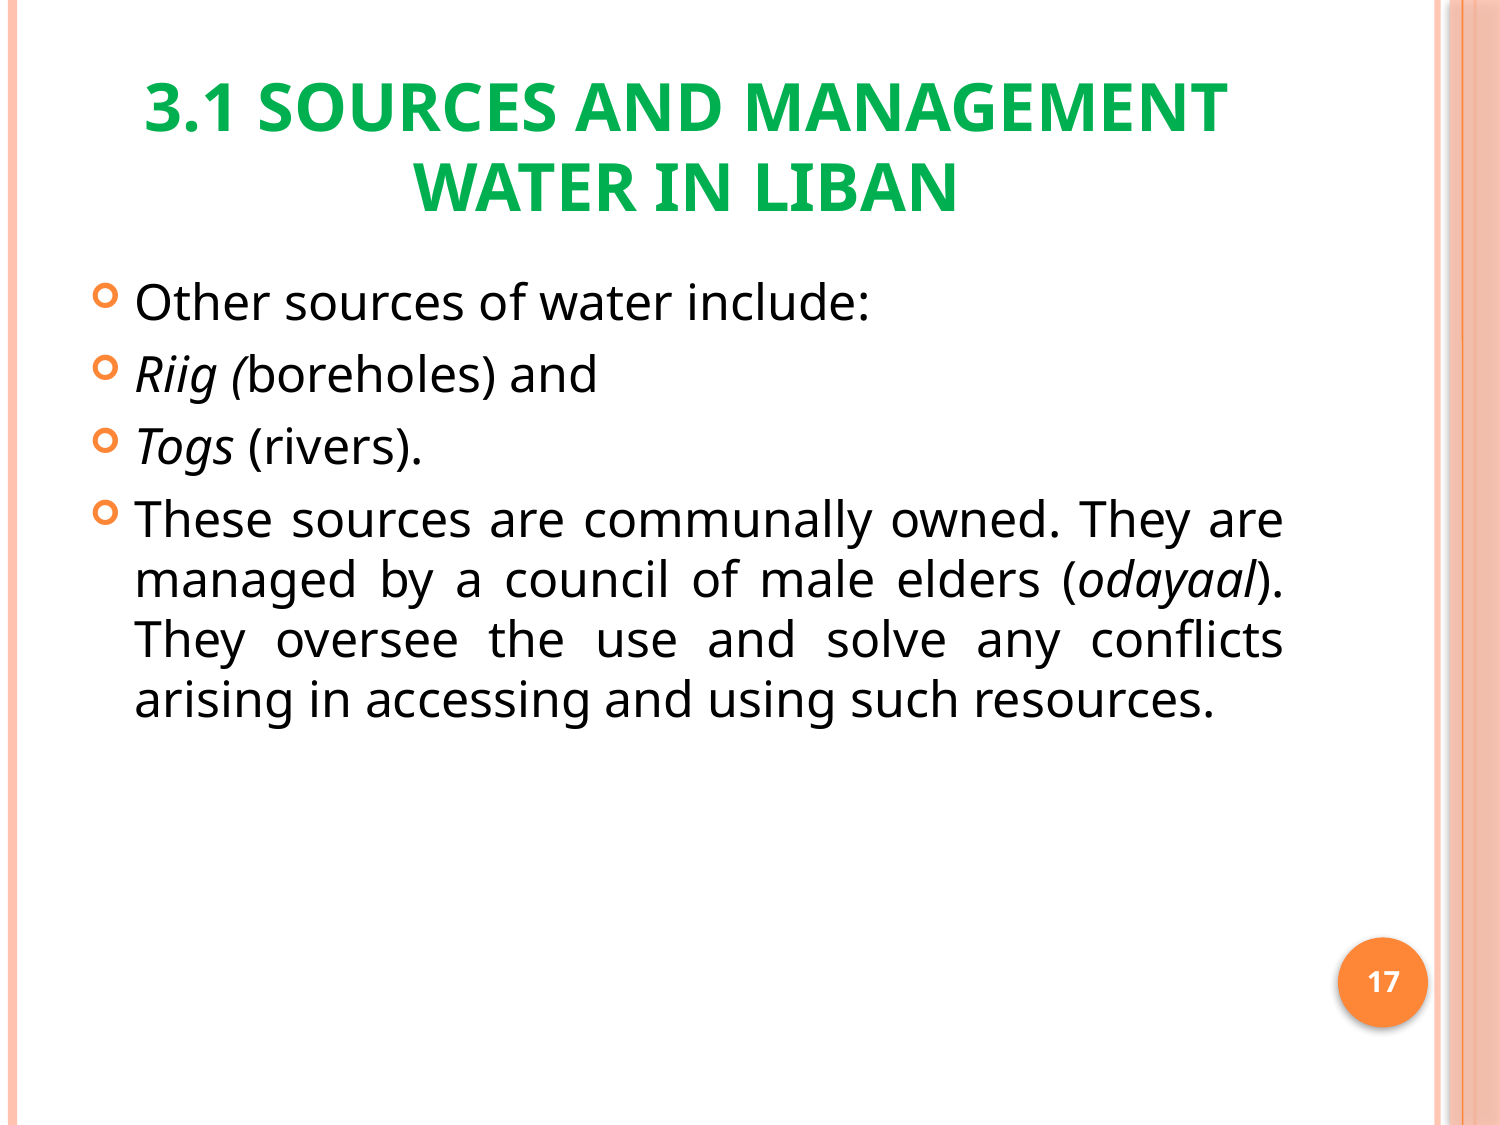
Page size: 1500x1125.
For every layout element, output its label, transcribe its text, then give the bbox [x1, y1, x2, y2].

title 3.1 Sources and Management Water In Liban [75, 45, 1300, 233]
list Other sources of water include: Riig (boreholes) and Togs (rivers). These sources are communally owned. They are managed by a council of male elders (odayaal). They oversee the use and solve any conflicts arising in accessing and using such resources. [75, 262, 1300, 1062]
slide_number 17 [1333, 940, 1434, 1027]
